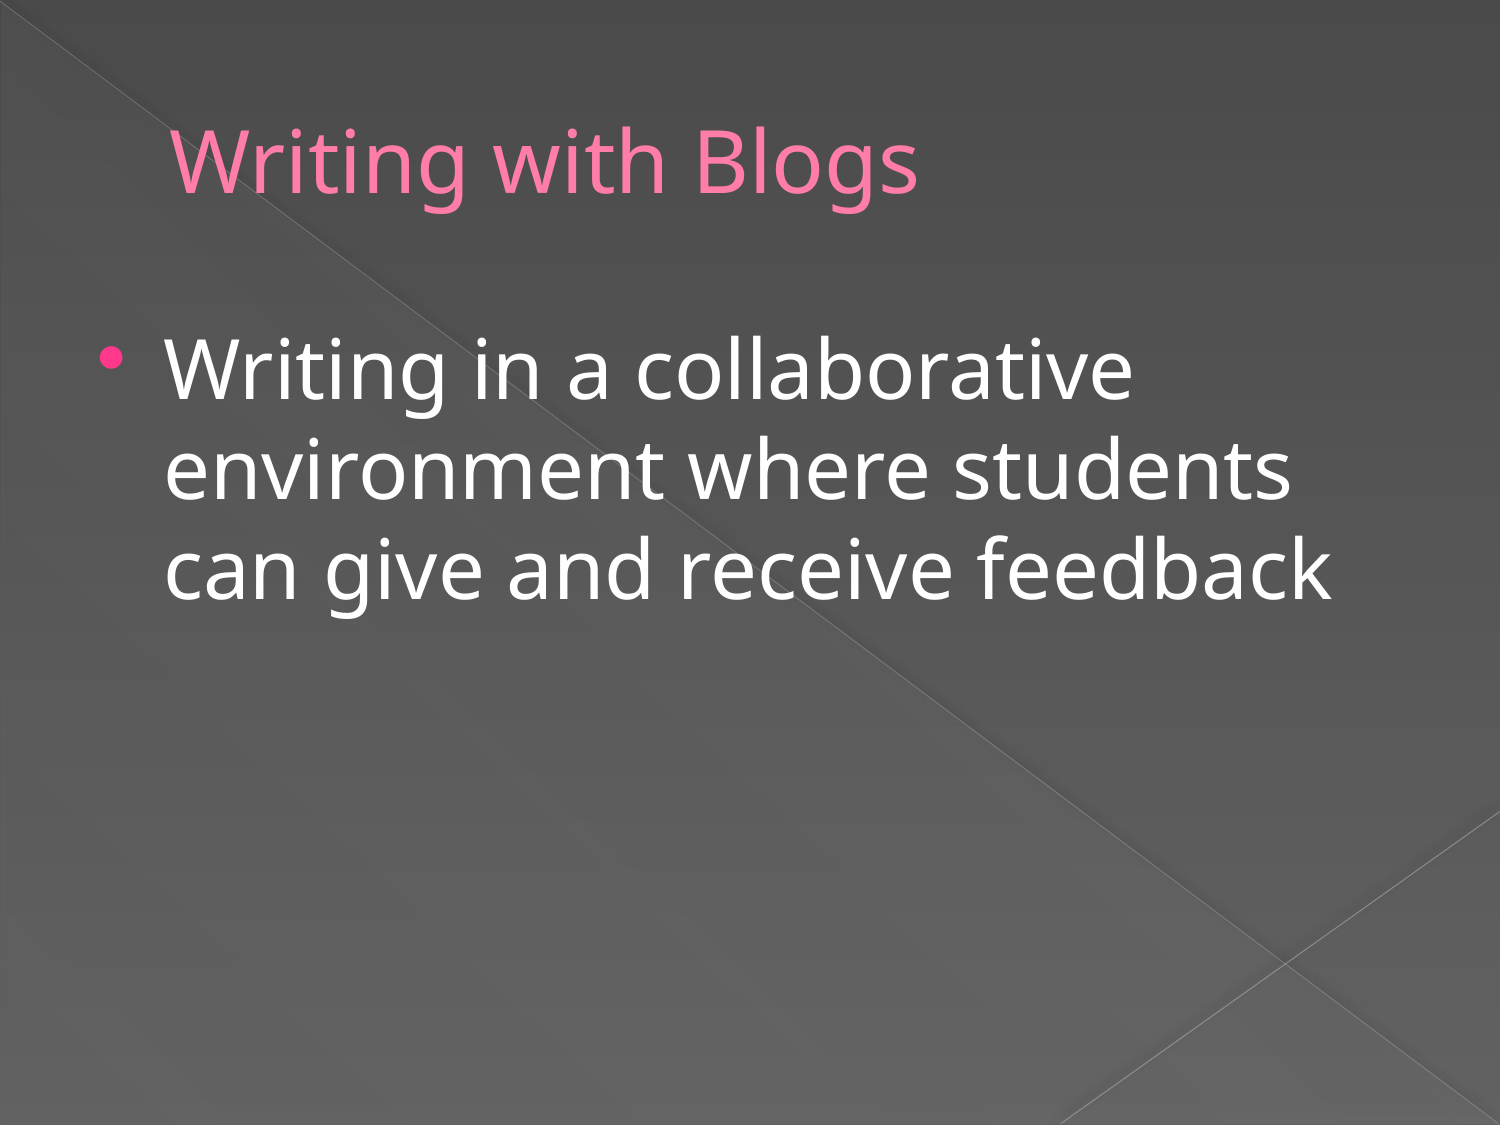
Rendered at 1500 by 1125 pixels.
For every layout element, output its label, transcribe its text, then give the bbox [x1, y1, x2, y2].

list Writing in a collaborative environment where students can give and receive feedback [75, 308, 1425, 1059]
title Writing with Blogs [75, 43, 1425, 274]
